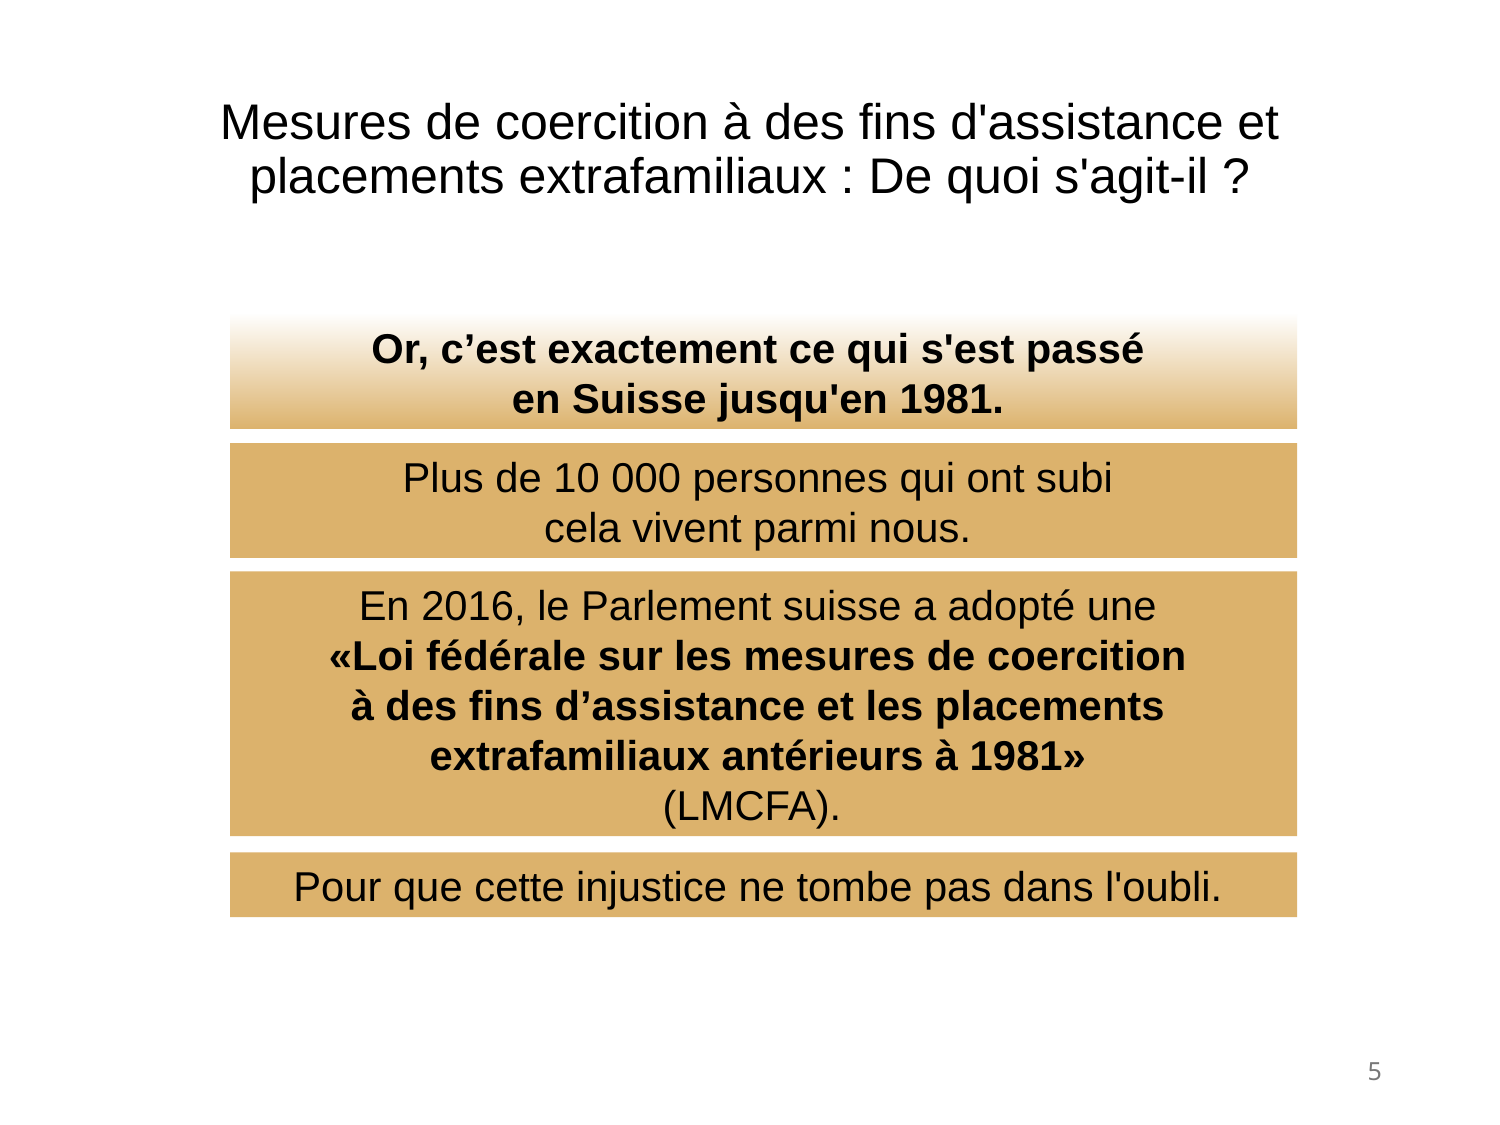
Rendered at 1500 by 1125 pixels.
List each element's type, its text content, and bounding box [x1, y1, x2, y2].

text_box En 2016, le Parlement suisse a adopté une «Loi fédérale sur les mesures de coercition à des fins d’assistance et les placements extrafamiliaux antérieurs à 1981» (LMCFA). [230, 571, 1298, 837]
text_box Pour que cette injustice ne tombe pas dans l'oubli. [230, 852, 1298, 918]
slide_number 5 [1059, 1042, 1397, 1103]
text_box Plus de 10 000 personnes qui ont subi cela vivent parmi nous. [230, 443, 1298, 558]
text_box Or, c’est exactement ce qui s'est passé en Suisse jusqu'en 1981. [230, 314, 1298, 429]
title Mesures de coercition à des fins d'assistance et placements extrafamiliaux : De quoi s'agit-il ? [103, 59, 1397, 240]
